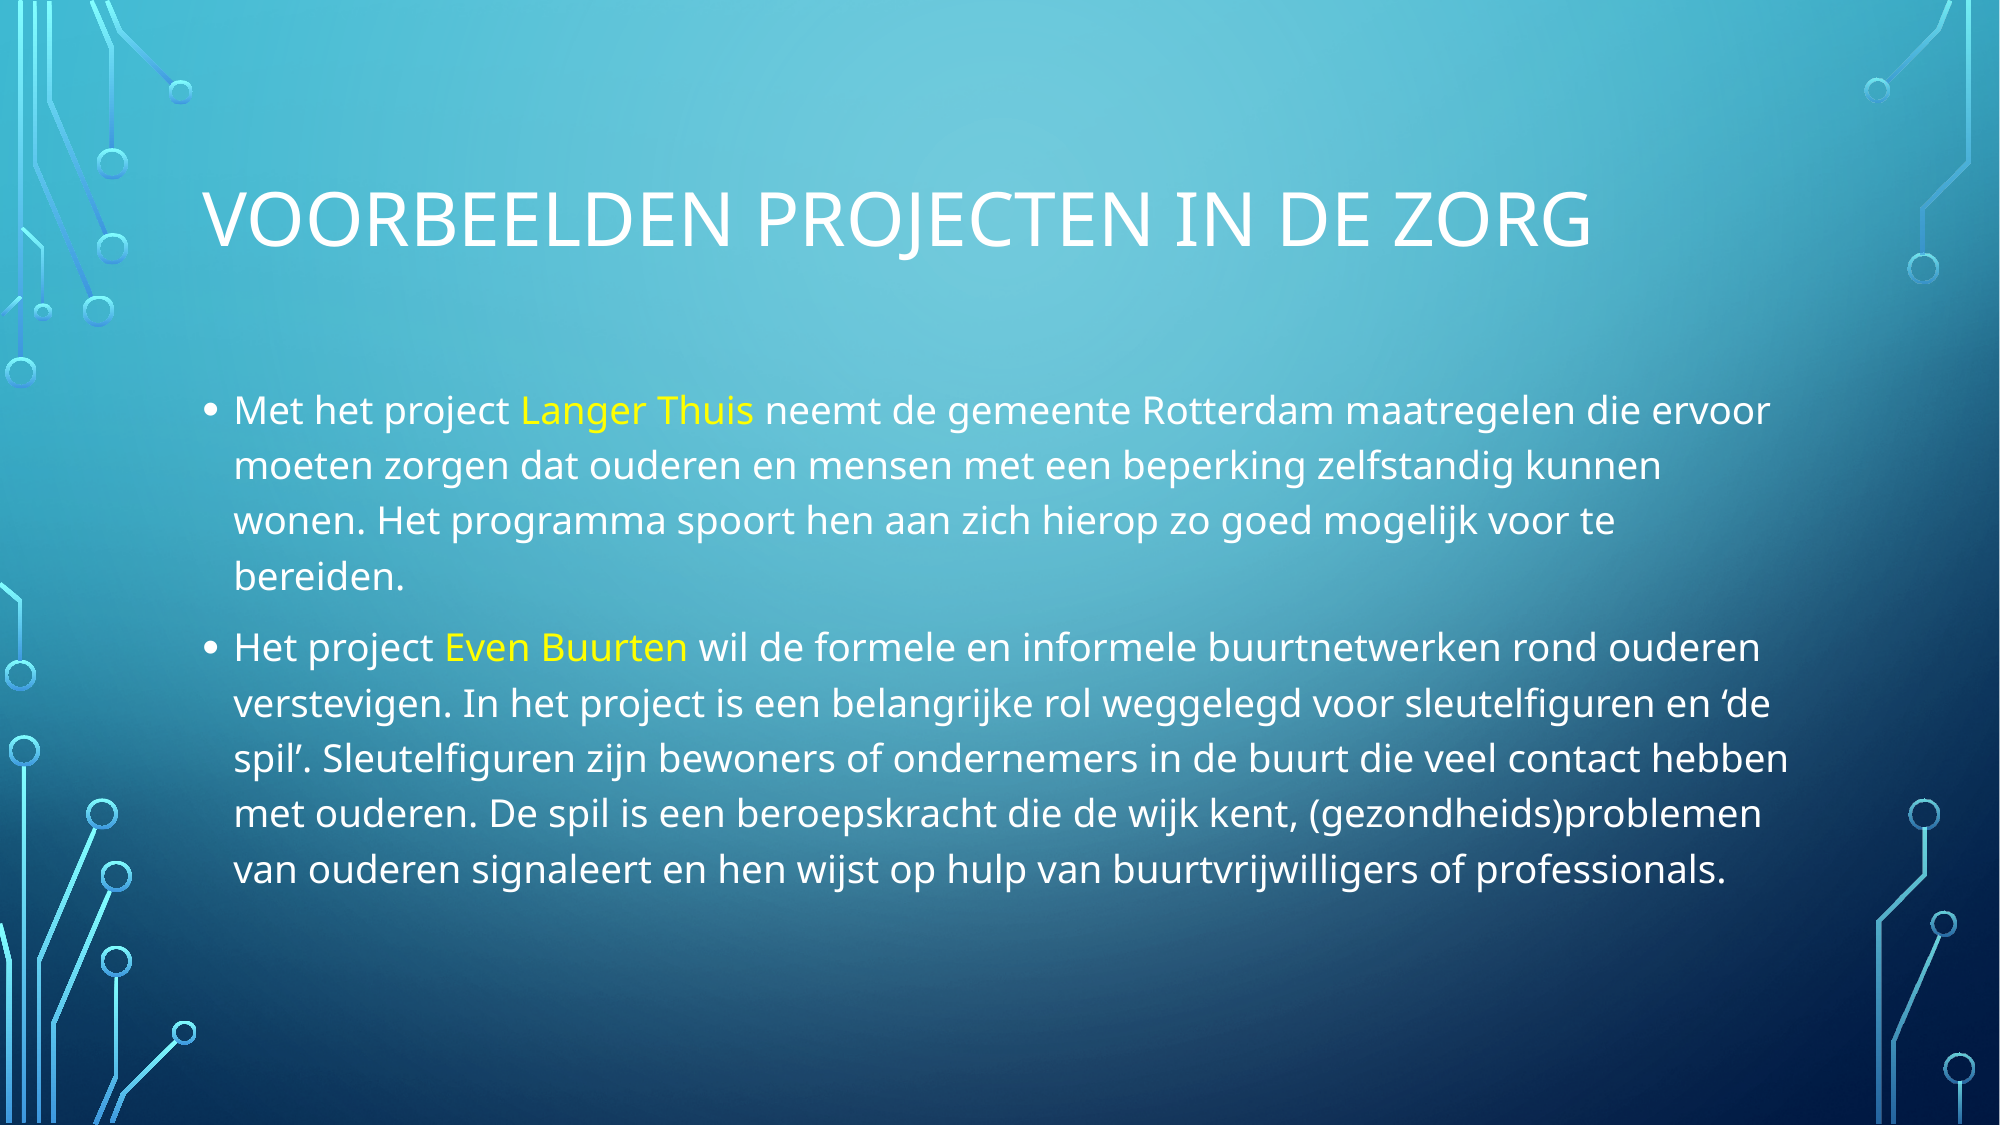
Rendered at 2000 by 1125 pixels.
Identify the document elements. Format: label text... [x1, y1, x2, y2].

title Voorbeelden projecten in de zorg [187, 101, 1812, 344]
list Met het project Langer Thuis neemt de gemeente Rotterdam maatregelen die ervoor moeten zorgen dat ouderen en mensen met een beperking zelfstandig kunnen wonen. Het programma spoort hen aan zich hierop zo goed mogelijk voor te bereiden. Het project Even Buurten wil de formele en informele buurtnetwerken rond ouderen verstevigen. In het project is een belangrijke rol weggelegd voor sleutelfiguren en ‘de spil’. Sleutelfiguren zijn bewoners of ondernemers in de buurt die veel contact hebben met ouderen. De spil is een beroepskracht die de wijk kent, (gezondheids)problemen van ouderen signaleert en hen wijst op hulp van buurtvrijwilligers of professionals. [187, 369, 1812, 950]
